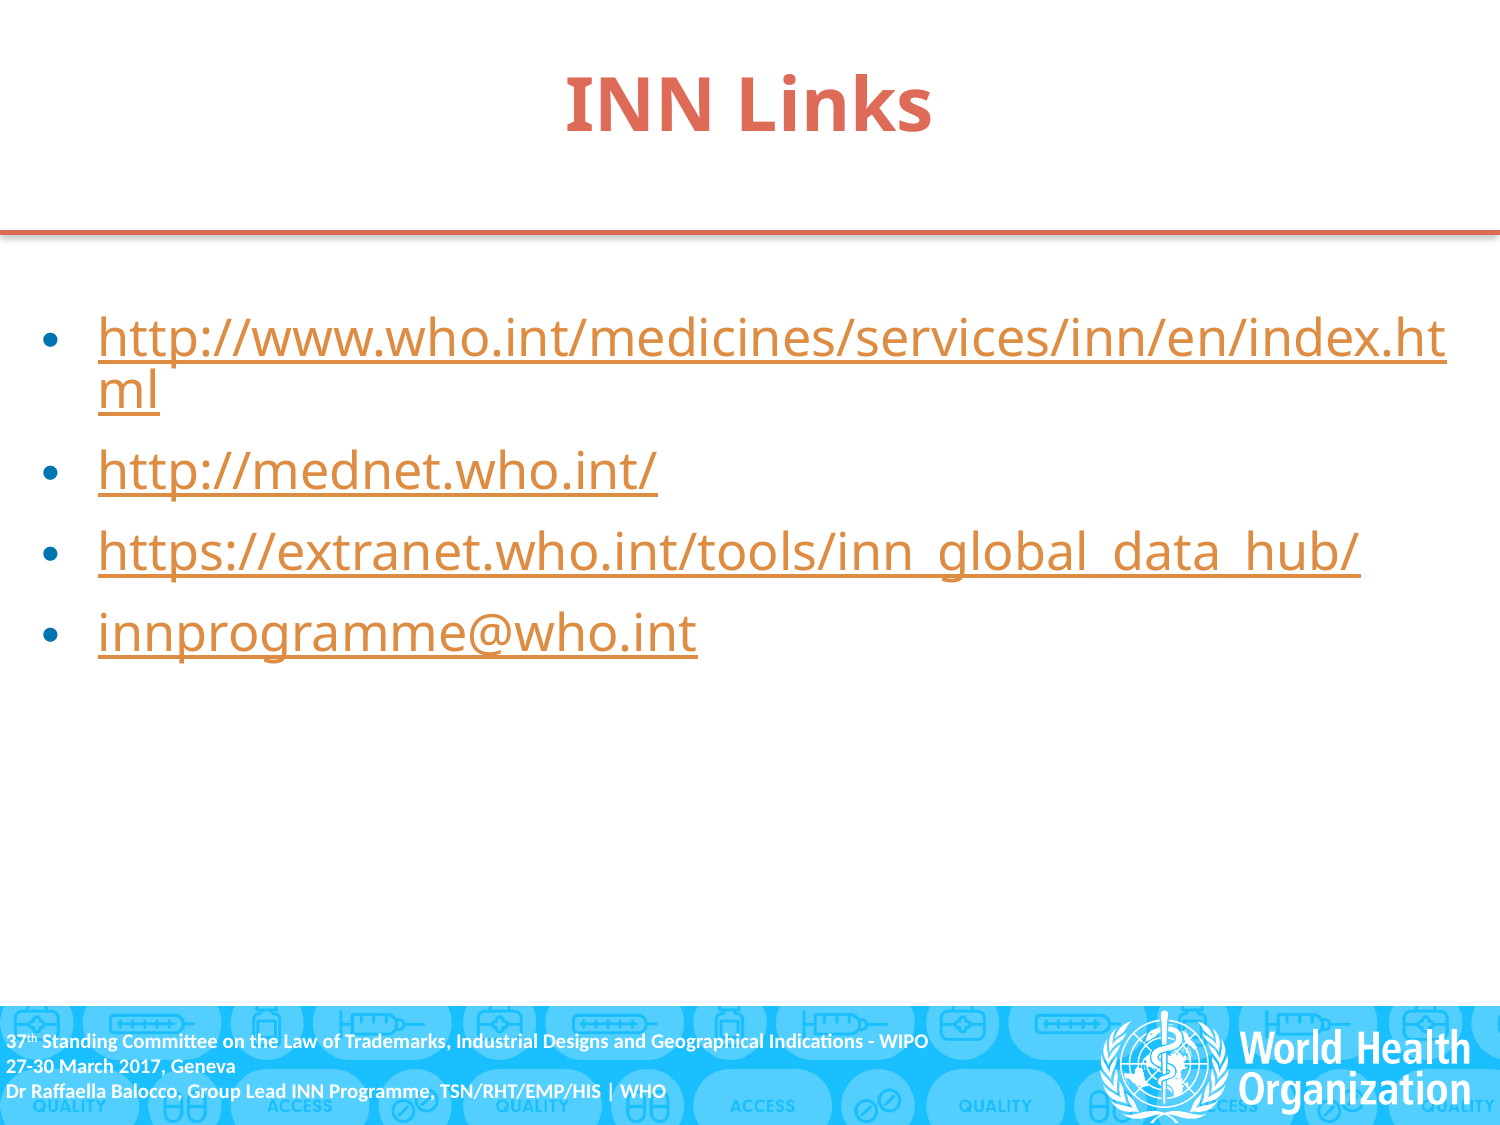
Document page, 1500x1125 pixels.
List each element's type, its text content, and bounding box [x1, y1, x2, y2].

list http://www.who.int/medicines/services/inn/en/index.html http://mednet.who.int/ https://extranet.who.int/tools/inn_global_data_hub/ innprogramme@who.int [26, 296, 1474, 751]
title INN Links [0, 0, 1500, 204]
picture [0, 1006, 1500, 1125]
